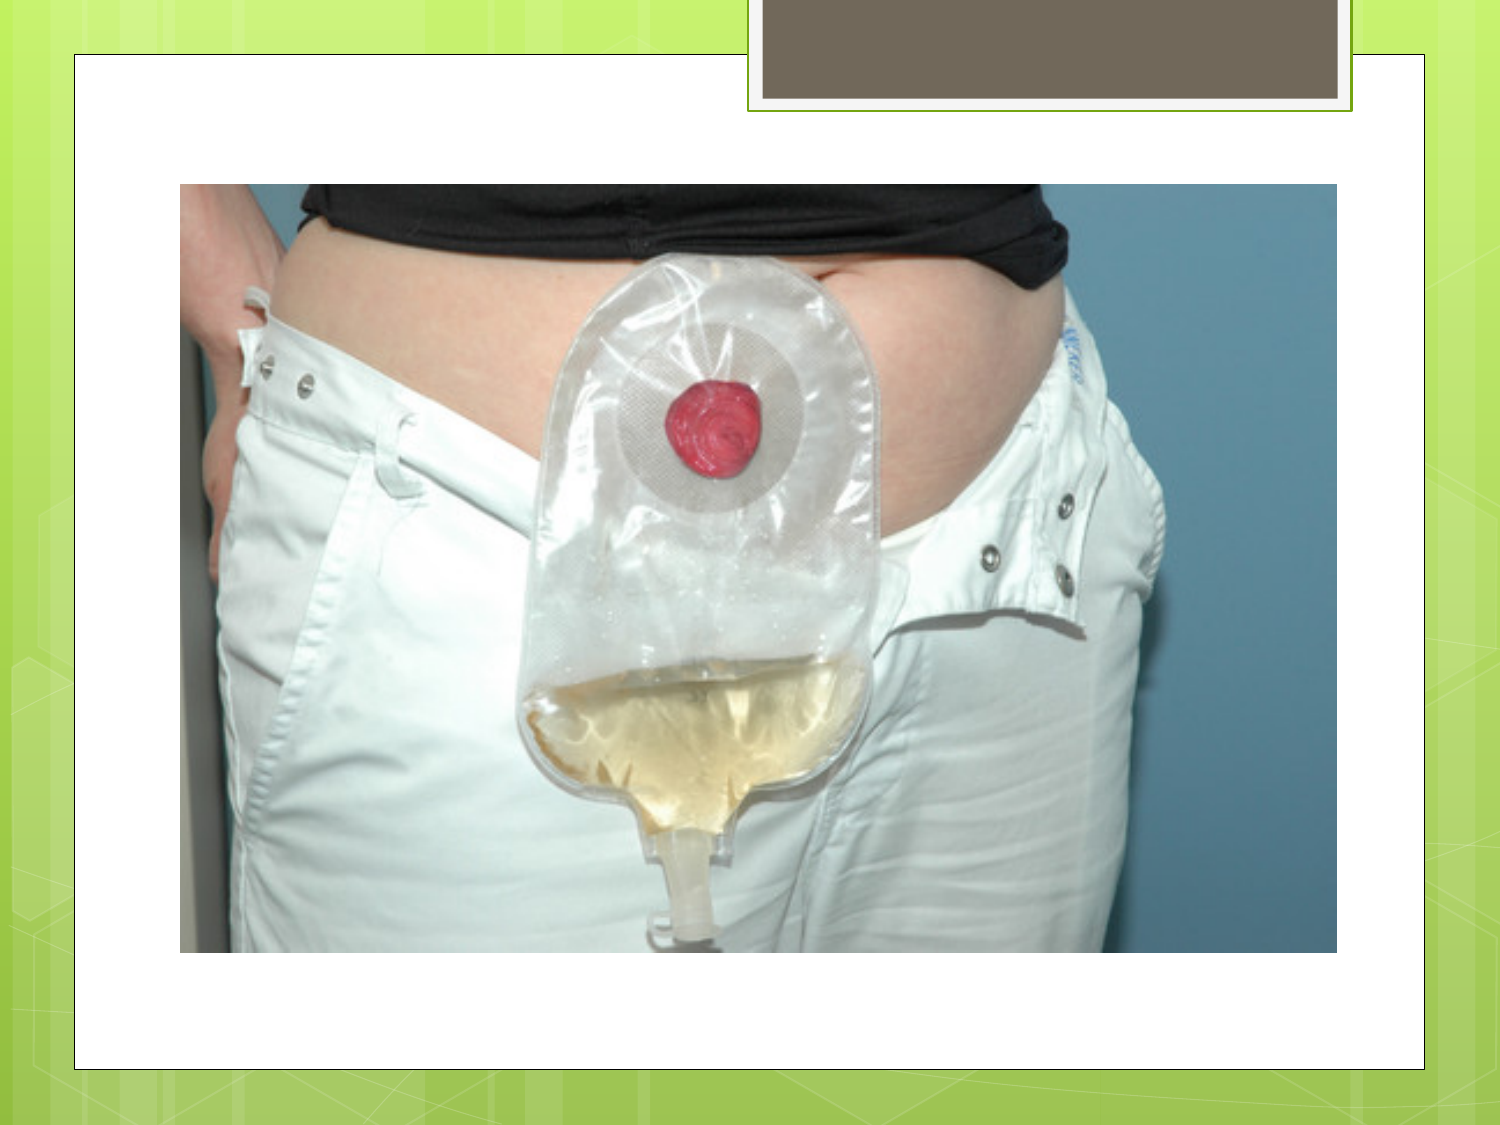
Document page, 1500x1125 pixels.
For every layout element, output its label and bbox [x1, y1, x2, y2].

picture [180, 184, 1338, 953]
